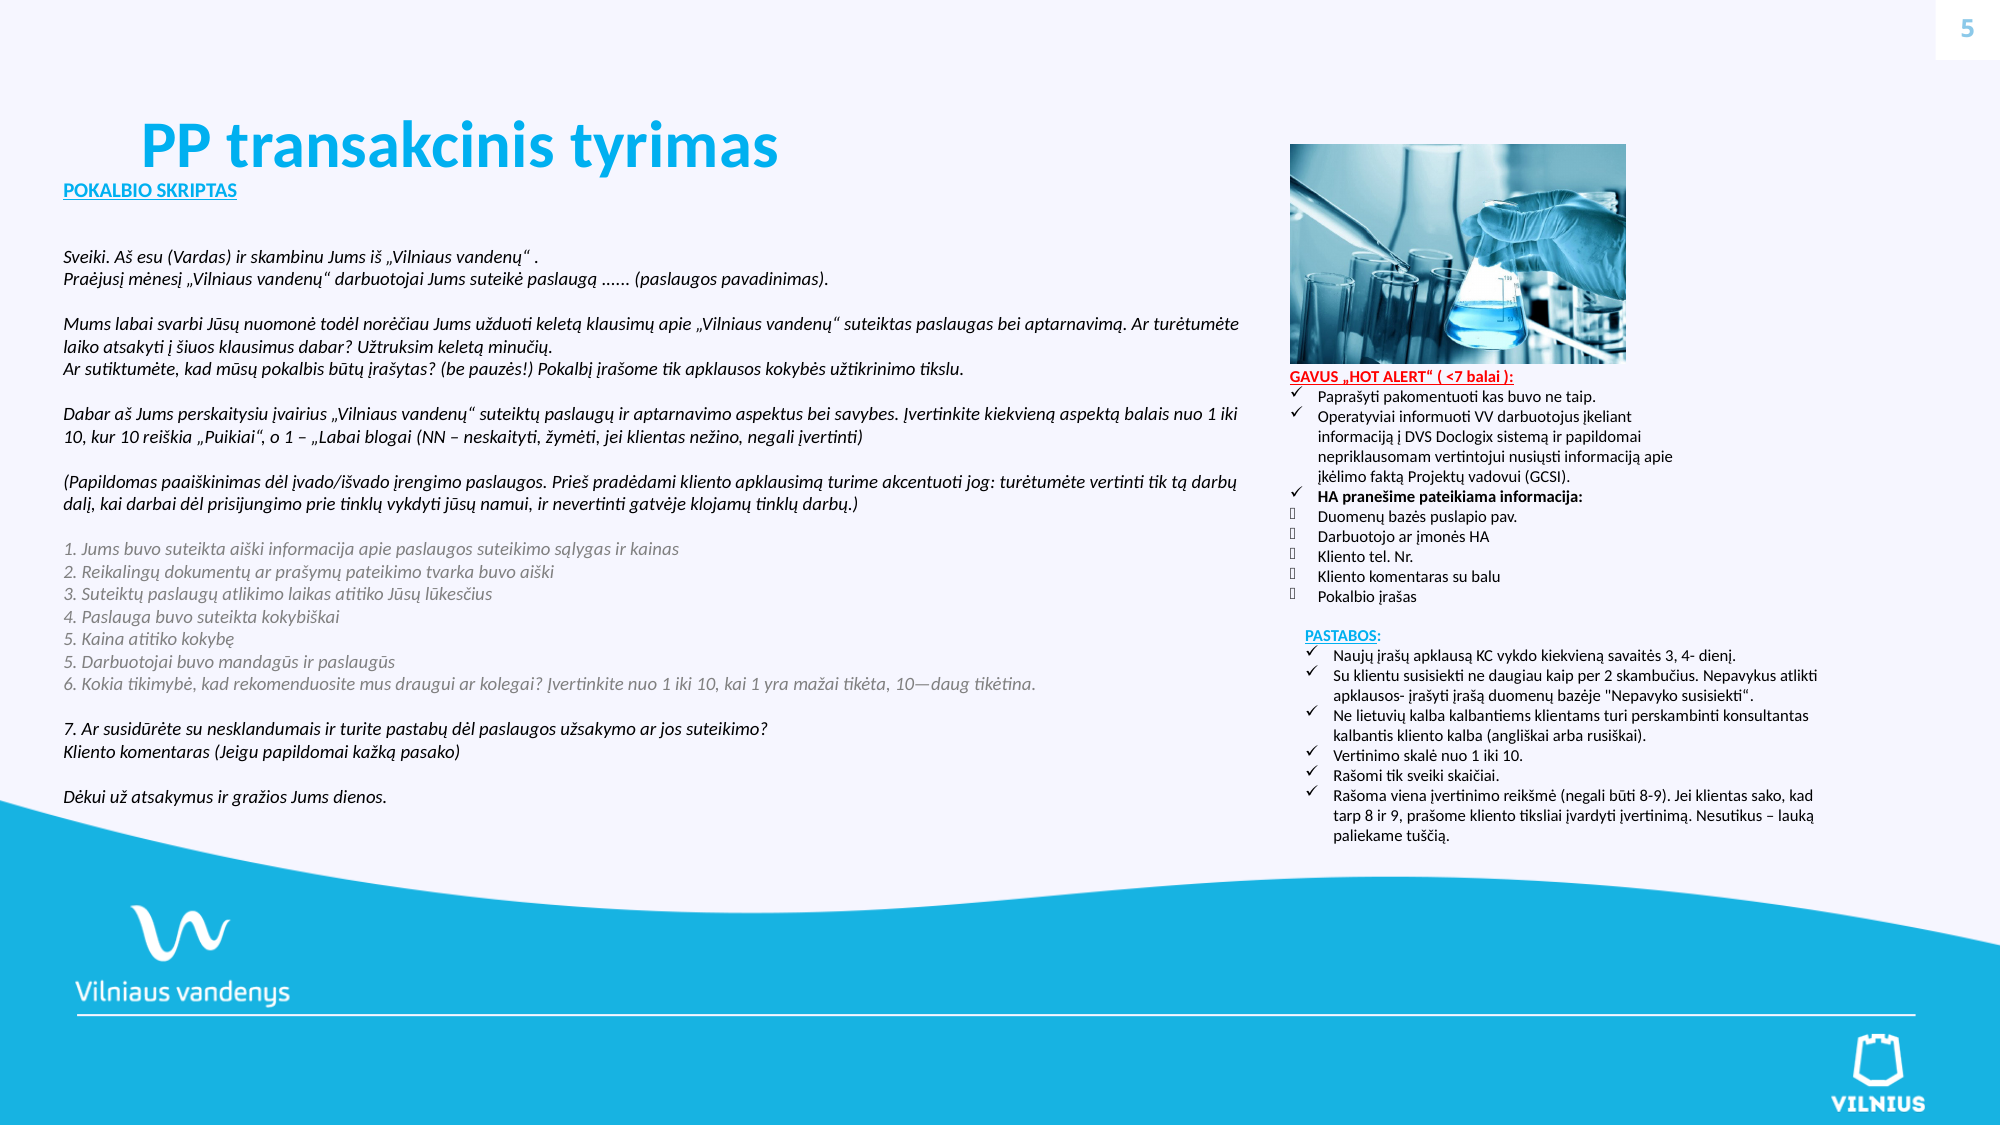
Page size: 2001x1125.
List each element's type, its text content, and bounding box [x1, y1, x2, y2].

text_box POKALBIO SKRIPTAS Sveiki. Aš esu (Vardas) ir skambinu Jums iš „Vilniaus vandenų“ . Praėjusį mėnesį „Vilniaus vandenų“ darbuotojai Jums suteikė paslaugą ...... (paslaugos pavadinimas). Mums labai svarbi Jūsų nuomonė todėl norėčiau Jums užduoti keletą klausimų apie „Vilniaus vandenų“ suteiktas paslaugas bei aptarnavimą. Ar turėtumėte laiko atsakyti į šiuos klausimus dabar? Užtruksim keletą minučių. Ar sutiktumėte, kad mūsų pokalbis būtų įrašytas? (be pauzės!) Pokalbį įrašome tik apklausos kokybės užtikrinimo tikslu. Dabar aš Jums perskaitysiu įvairius „Vilniaus vandenų“ suteiktų paslaugų ir aptarnavimo aspektus bei savybes. Įvertinkite kiekvieną aspektą balais nuo 1 iki 10, kur 10 reiškia „Puikiai“, o 1 – „Labai blogai (NN – neskaityti, žymėti, jei klientas nežino, negali įvertinti) (Papildomas paaiškinimas dėl įvado/išvado įrengimo paslaugos. Prieš pradėdami kliento apklausimą turime akcentuoti jog: turėtumėte vertinti tik tą darbų dalį, kai darbai dėl prisijungimo prie tinklų vykdyti jūsų namui, ir nevertinti gatvėje klojamų tinklų darbų.) 1. Jums buvo suteikta aiški informacija apie paslaugos suteikimo sąlygas ir kainas 2. Reikalingų dokumentų ar prašymų pateikimo tvarka buvo aiški 3. Suteiktų paslaugų atlikimo laikas atitiko Jūsų lūkesčius 4. Paslauga buvo suteikta kokybiškai 5. Kaina atitiko kokybę 5. Darbuotojai buvo mandagūs ir paslaugūs 6. Kokia tikimybė, kad rekomenduosite mus draugui ar kolegai? Įvertinkite nuo 1 iki 10, kai 1 yra mažai tikėta, 10—daug tikėtina. 7. Ar susidūrėte su nesklandumais ir turite pastabų dėl paslaugos užsakymo ar jos suteikimo? Kliento komentaras (Jeigu papildomai kažką pasako) Dėkui už atsakymus ir gražios Jums dienos. [48, 169, 1265, 837]
text_box GAVUS „HOT ALERT“ ( <7 balai ): Paprašyti pakomentuoti kas buvo ne taip. Operatyviai informuoti VV darbuotojus įkeliant informaciją į DVS Doclogix sistemą ir papildomai nepriklausomam vertintojui nusiųsti informaciją apie įkėlimo faktą Projektų vadovui (GCSI). HA pranešime pateikiama informacija: Duomenų bazės puslapio pav. Darbuotojo ar įmonės HA Kliento tel. Nr. Kliento komentaras su balu Pokalbio įrašas [1274, 358, 1699, 613]
picture [1290, 144, 1626, 364]
slide_number 5 [1935, 0, 2000, 60]
picture [0, 795, 2000, 1125]
text_box PP transakcinis tyrimas [126, 93, 1050, 169]
text_box PASTABOS: Naujų įrašų apklausą KC vykdo kiekvieną savaitės 3, 4- dienį. Su klientu susisiekti ne daugiau kaip per 2 skambučius. Nepavykus atlikti apklausos- įrašyti įrašą duomenų bazėje "Nepavyko susisiekti“. Ne lietuvių kalba kalbantiems klientams turi perskambinti konsultantas kalbantis kliento kalba (angliškai arba rusiškai). Vertinimo skalė nuo 1 iki 10. Rašomi tik sveiki skaičiai. Rašoma viena įvertinimo reikšmė (negali būti 8-9). Jei klientas sako, kad tarp 8 ir 9, prašome kliento tiksliai įvardyti įvertinimą. Nesutikus – lauką paliekame tuščią. [1290, 617, 1859, 853]
